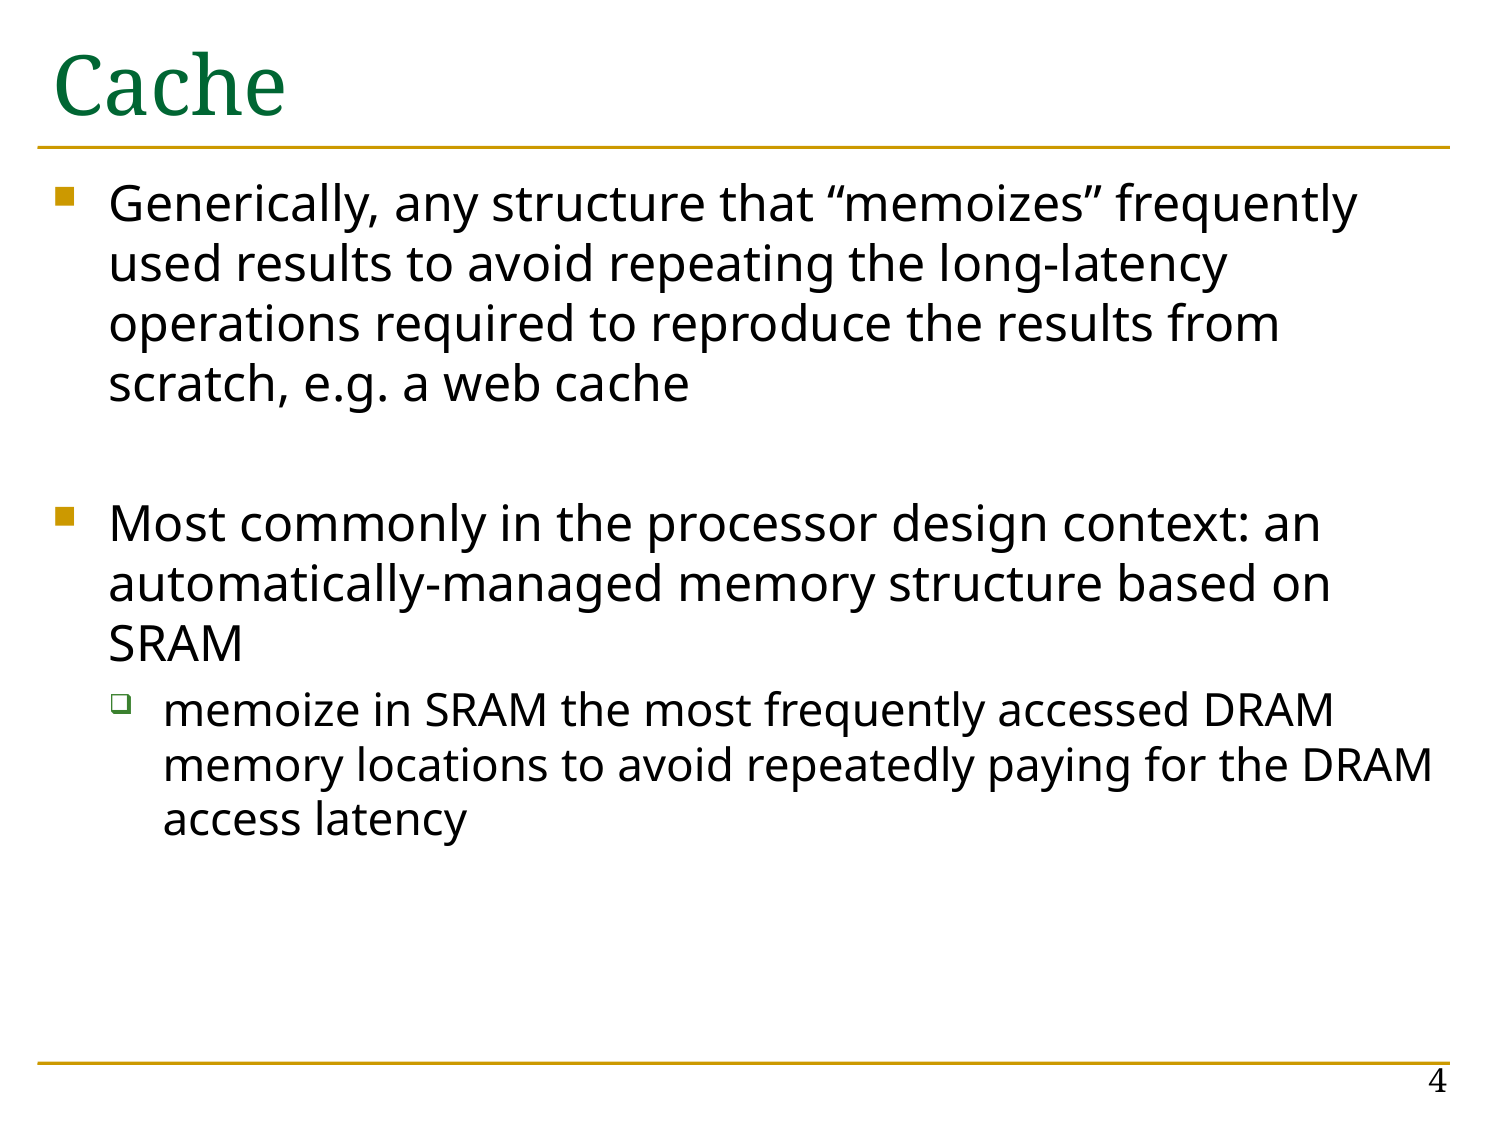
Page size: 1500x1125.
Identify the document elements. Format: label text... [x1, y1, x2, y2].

list Generically, any structure that “memoizes” frequently used results to avoid repeating the long-latency operations required to reproduce the results from scratch, e.g. a web cache Most commonly in the processor design context: an automatically-managed memory structure based on SRAM memoize in SRAM the most frequently accessed DRAM memory locations to avoid repeatedly paying for the DRAM access latency [37, 163, 1450, 1016]
title Cache [37, 24, 1450, 163]
slide_number 4 [1111, 1036, 1462, 1112]
